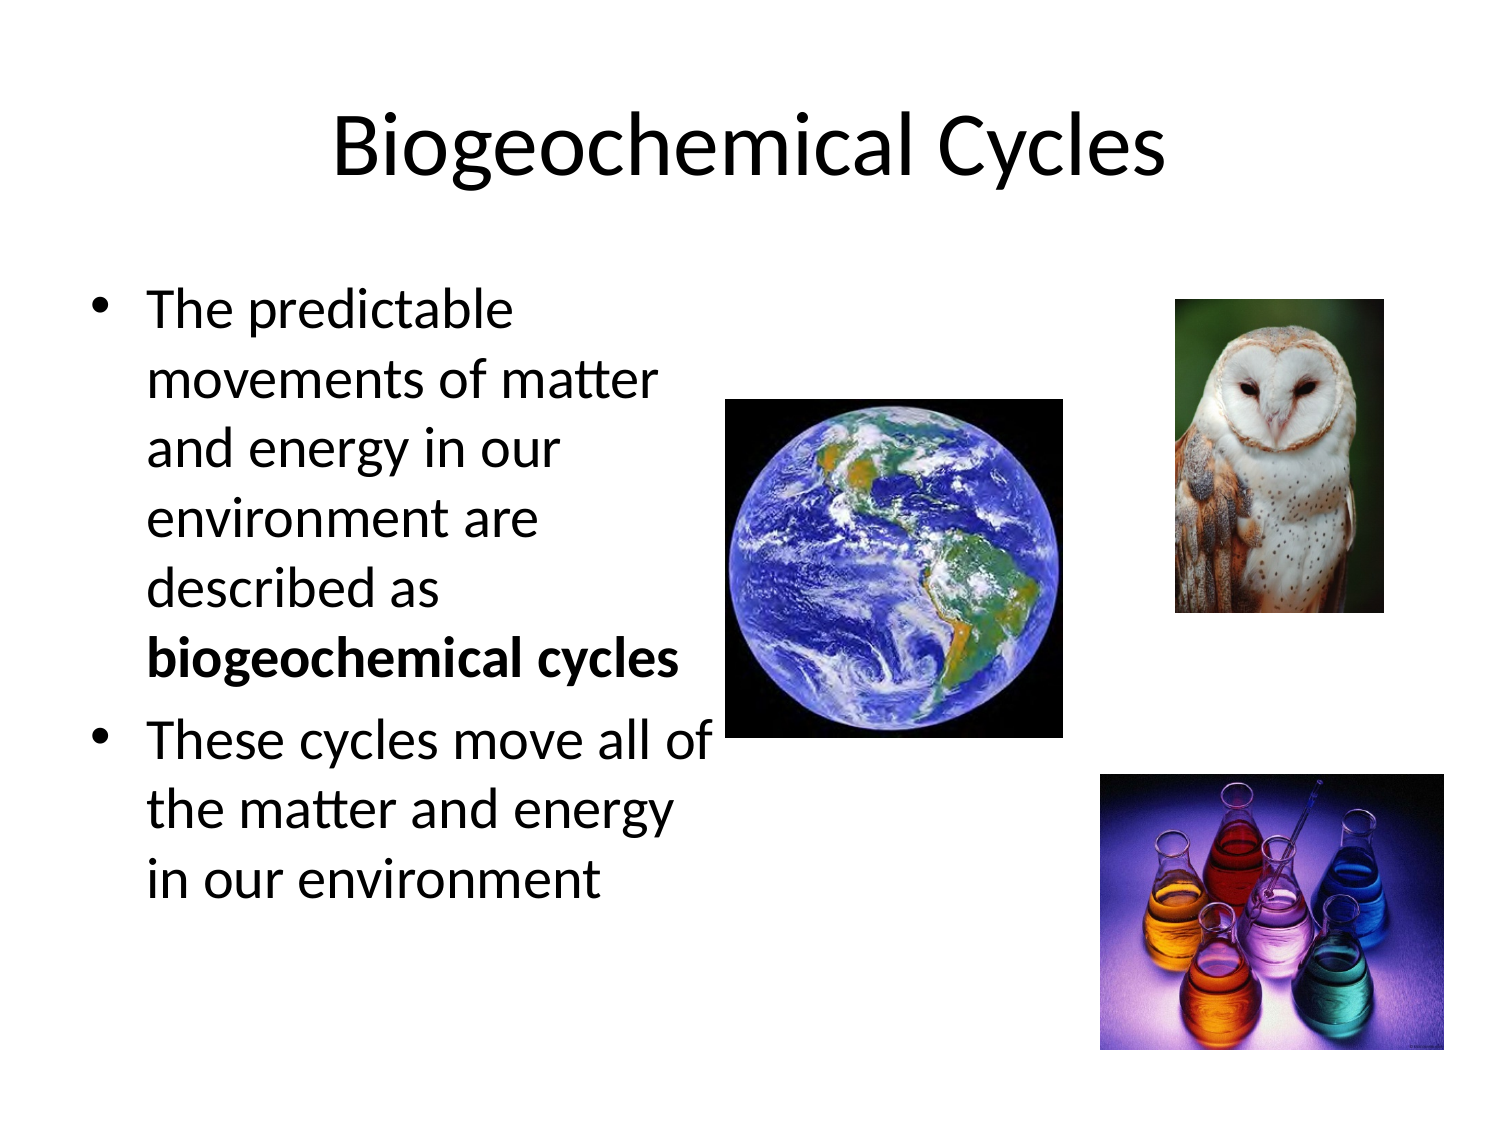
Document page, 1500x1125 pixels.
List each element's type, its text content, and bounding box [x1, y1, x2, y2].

picture [1099, 774, 1445, 1051]
picture [724, 399, 1063, 738]
picture [1174, 299, 1384, 613]
title Biogeochemical Cycles [75, 45, 1425, 233]
list The predictable movements of matter and energy in our environment are described as biogeochemical cycles These cycles move all of the matter and energy in our environment [75, 262, 738, 1005]
